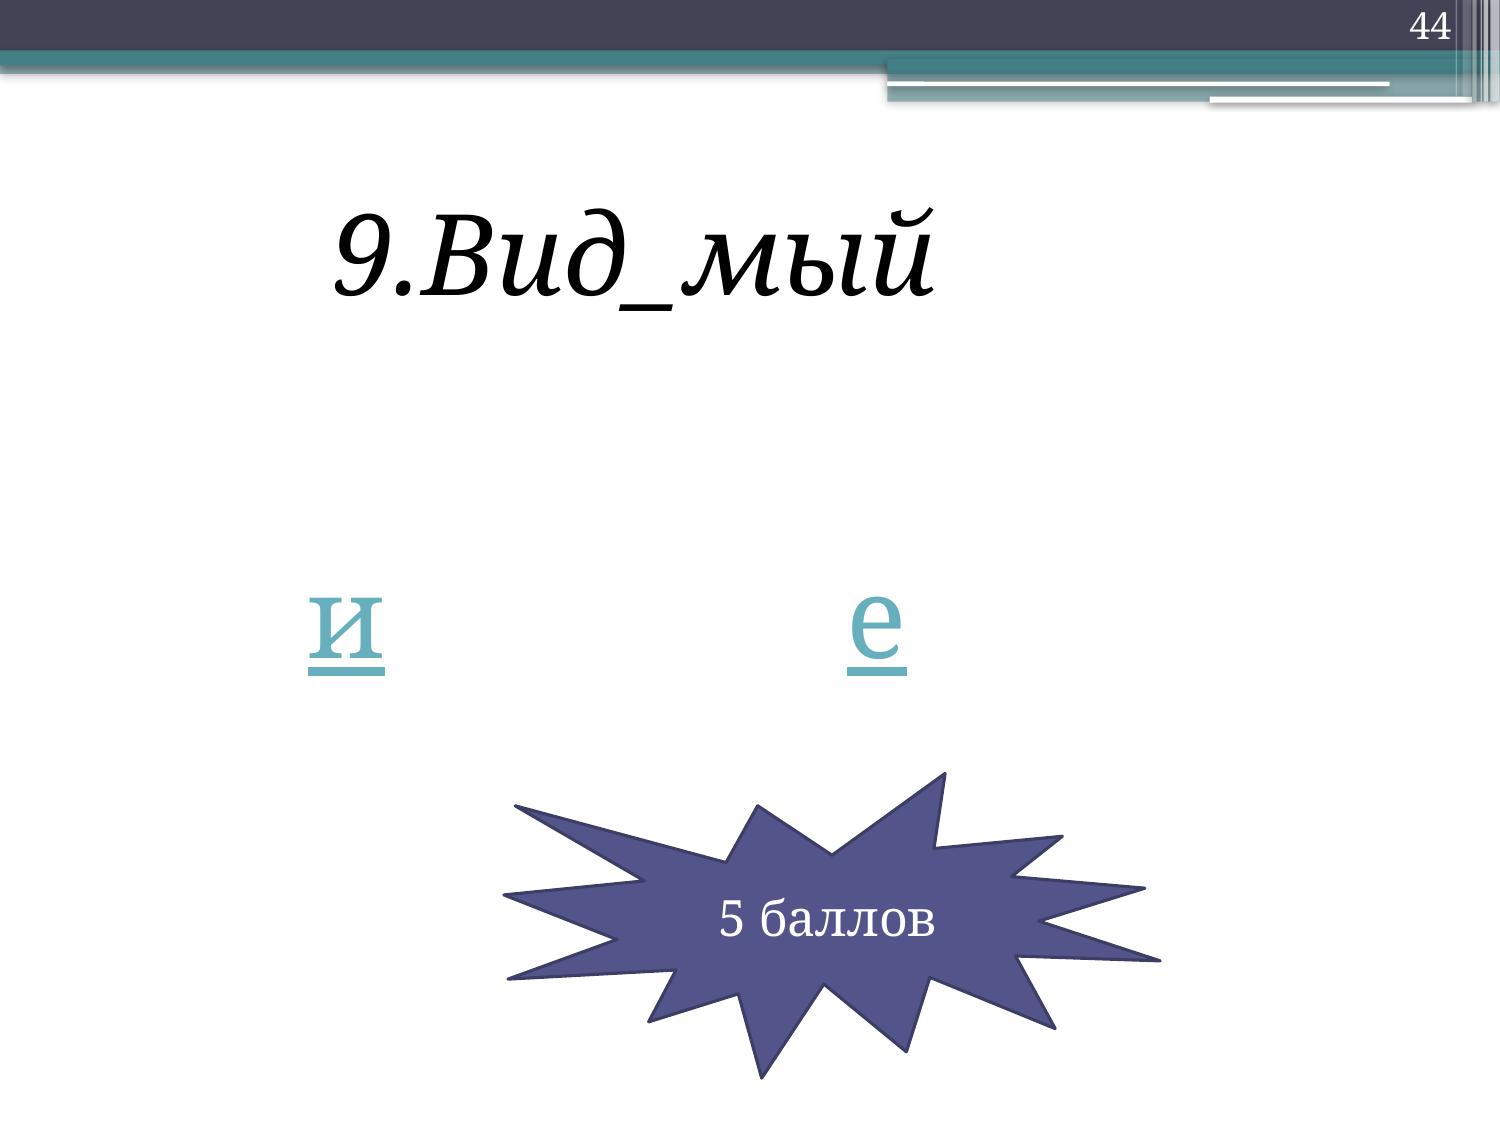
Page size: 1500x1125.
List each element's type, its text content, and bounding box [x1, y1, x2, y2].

text_box 5 баллов [502, 772, 1162, 1080]
text_box 9.Вид_мый [316, 175, 1172, 326]
text_box е [831, 539, 1090, 708]
slide_number 44 [1341, 0, 1466, 61]
text_box и [292, 539, 551, 708]
